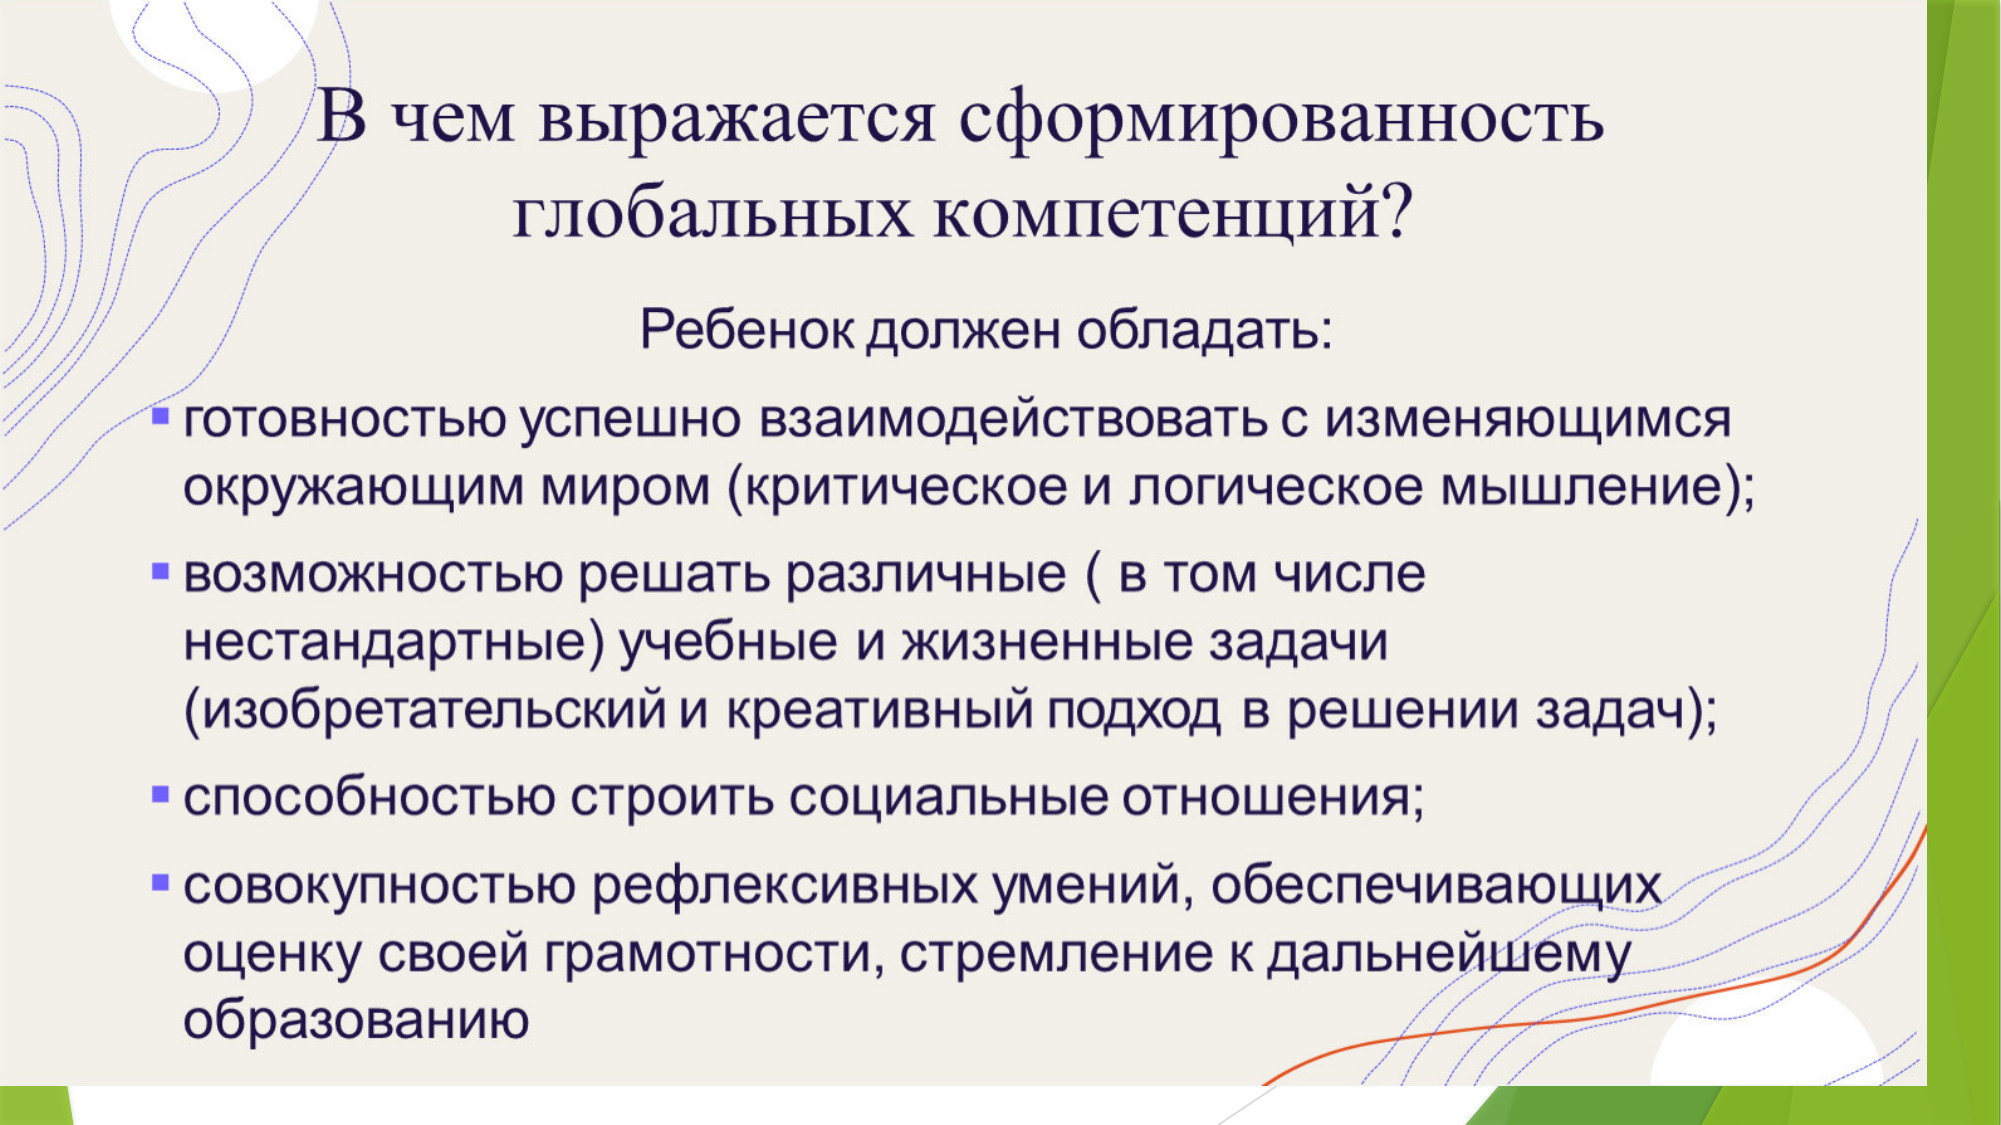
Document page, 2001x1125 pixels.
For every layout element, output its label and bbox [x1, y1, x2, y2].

list [0, 0, 1927, 1087]
